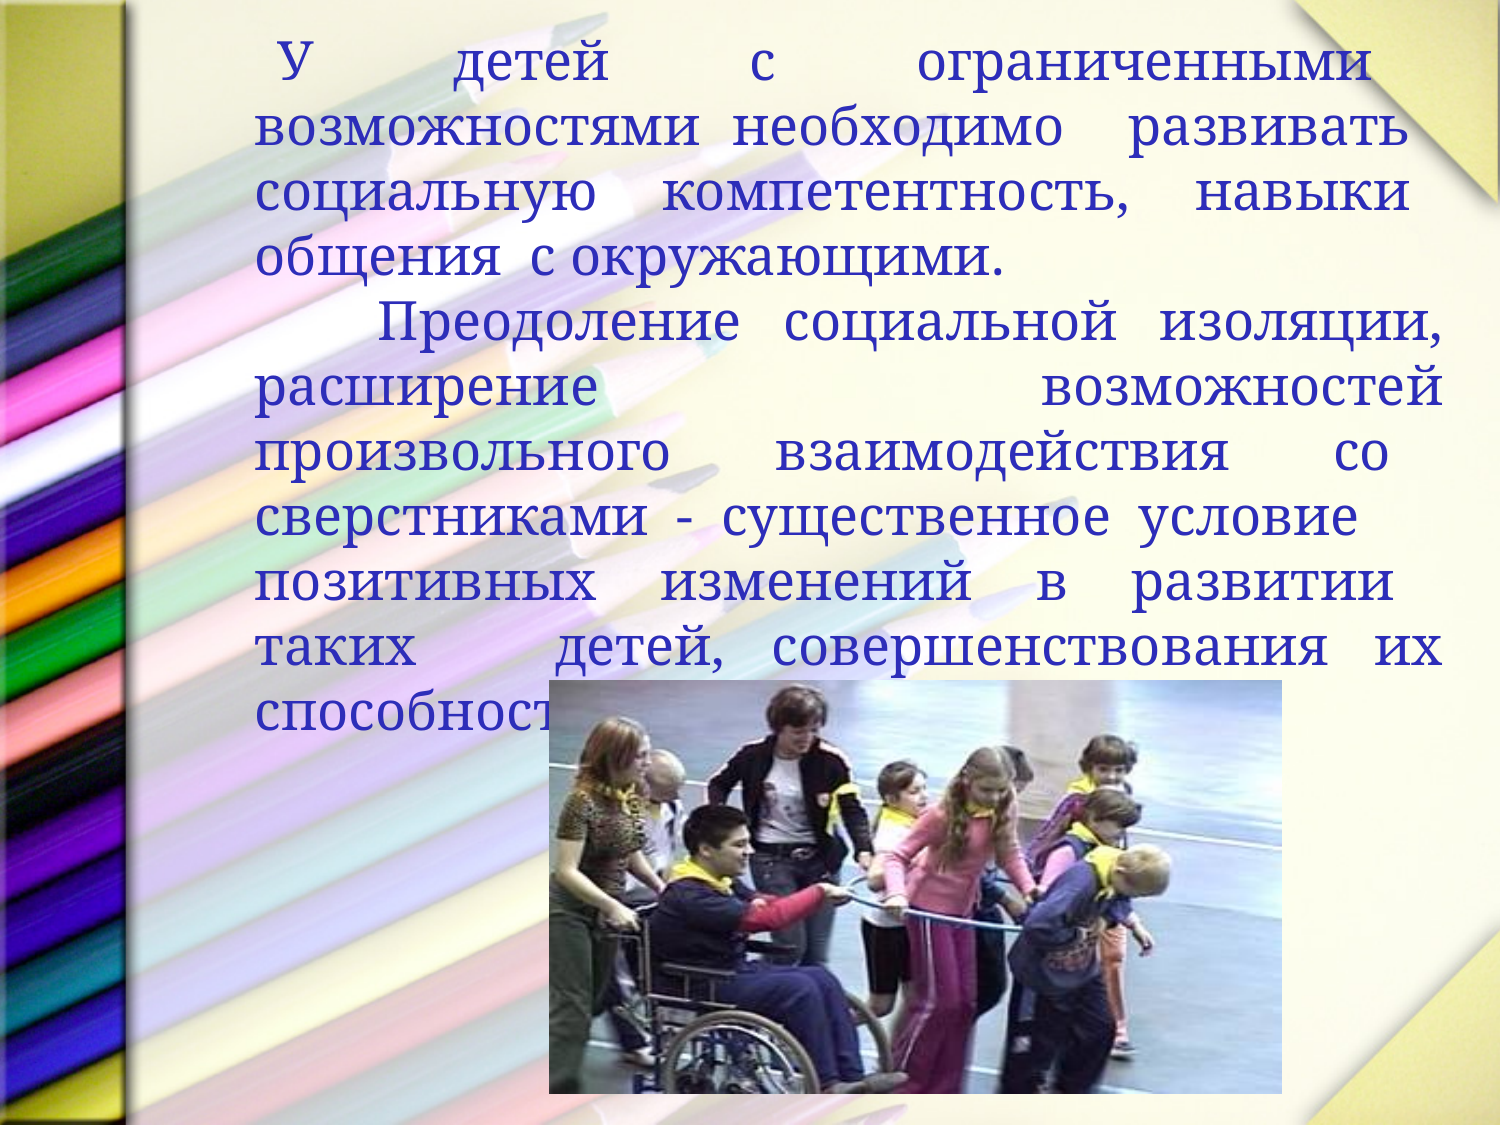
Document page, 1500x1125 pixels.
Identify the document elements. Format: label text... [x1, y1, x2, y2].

picture [0, 0, 1500, 1125]
text_box У детей с ограниченными возможностями необходимо развивать социальную компетентность, навыки общения с окружающими. Преодоление социальной изоляции, расширение возможностей произвольного взаимодействия со сверстниками - существенное условие позитивных изменений в развитии таких детей, совершенствования их способностей к обучению. [194, 19, 1459, 749]
